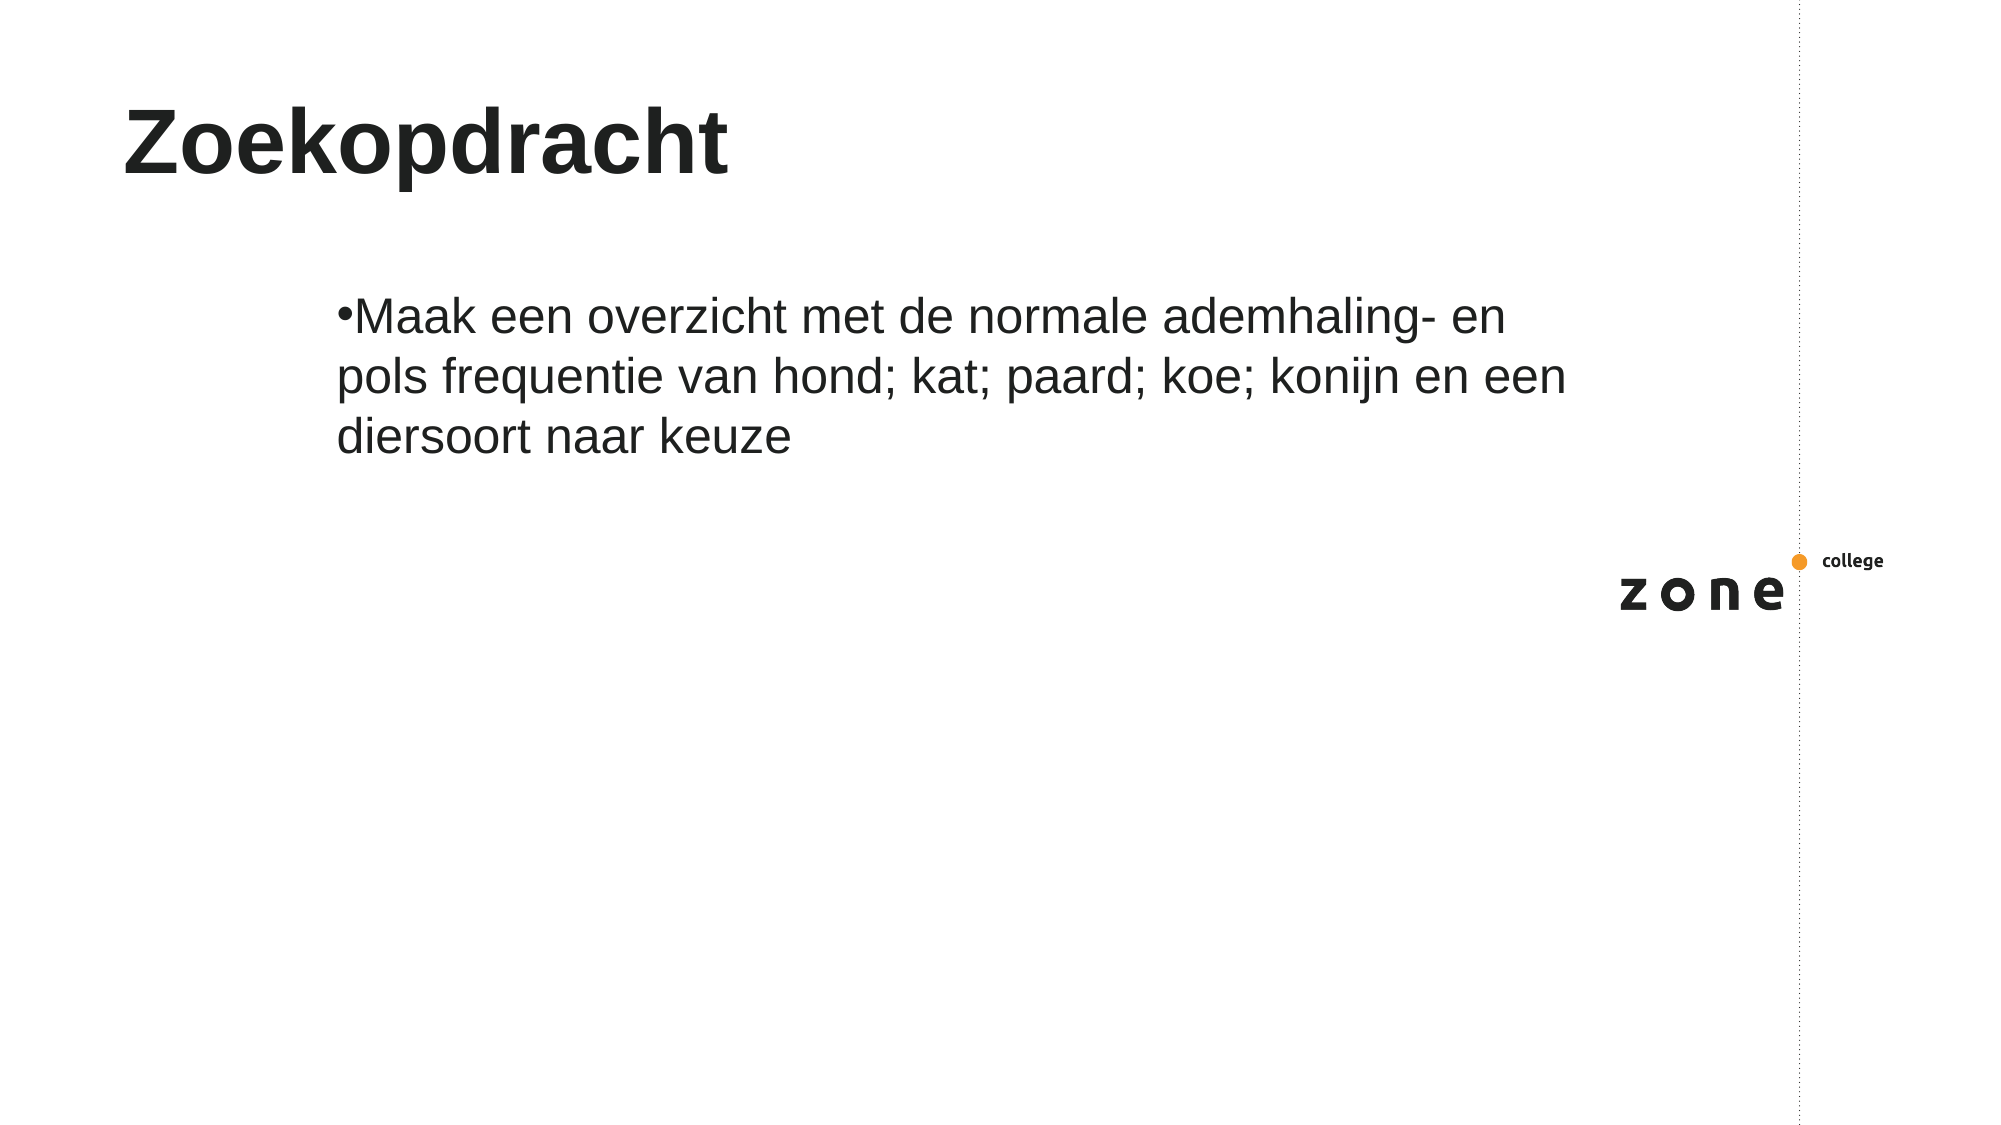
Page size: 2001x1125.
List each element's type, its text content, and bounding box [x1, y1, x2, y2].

picture [1596, 0, 2001, 1125]
title Zoekopdracht [124, 94, 1607, 272]
list Maak een overzicht met de normale ademhaling- en pols frequentie van hond; kat; paard; koe; konijn en een diersoort naar keuze [336, 283, 1607, 998]
